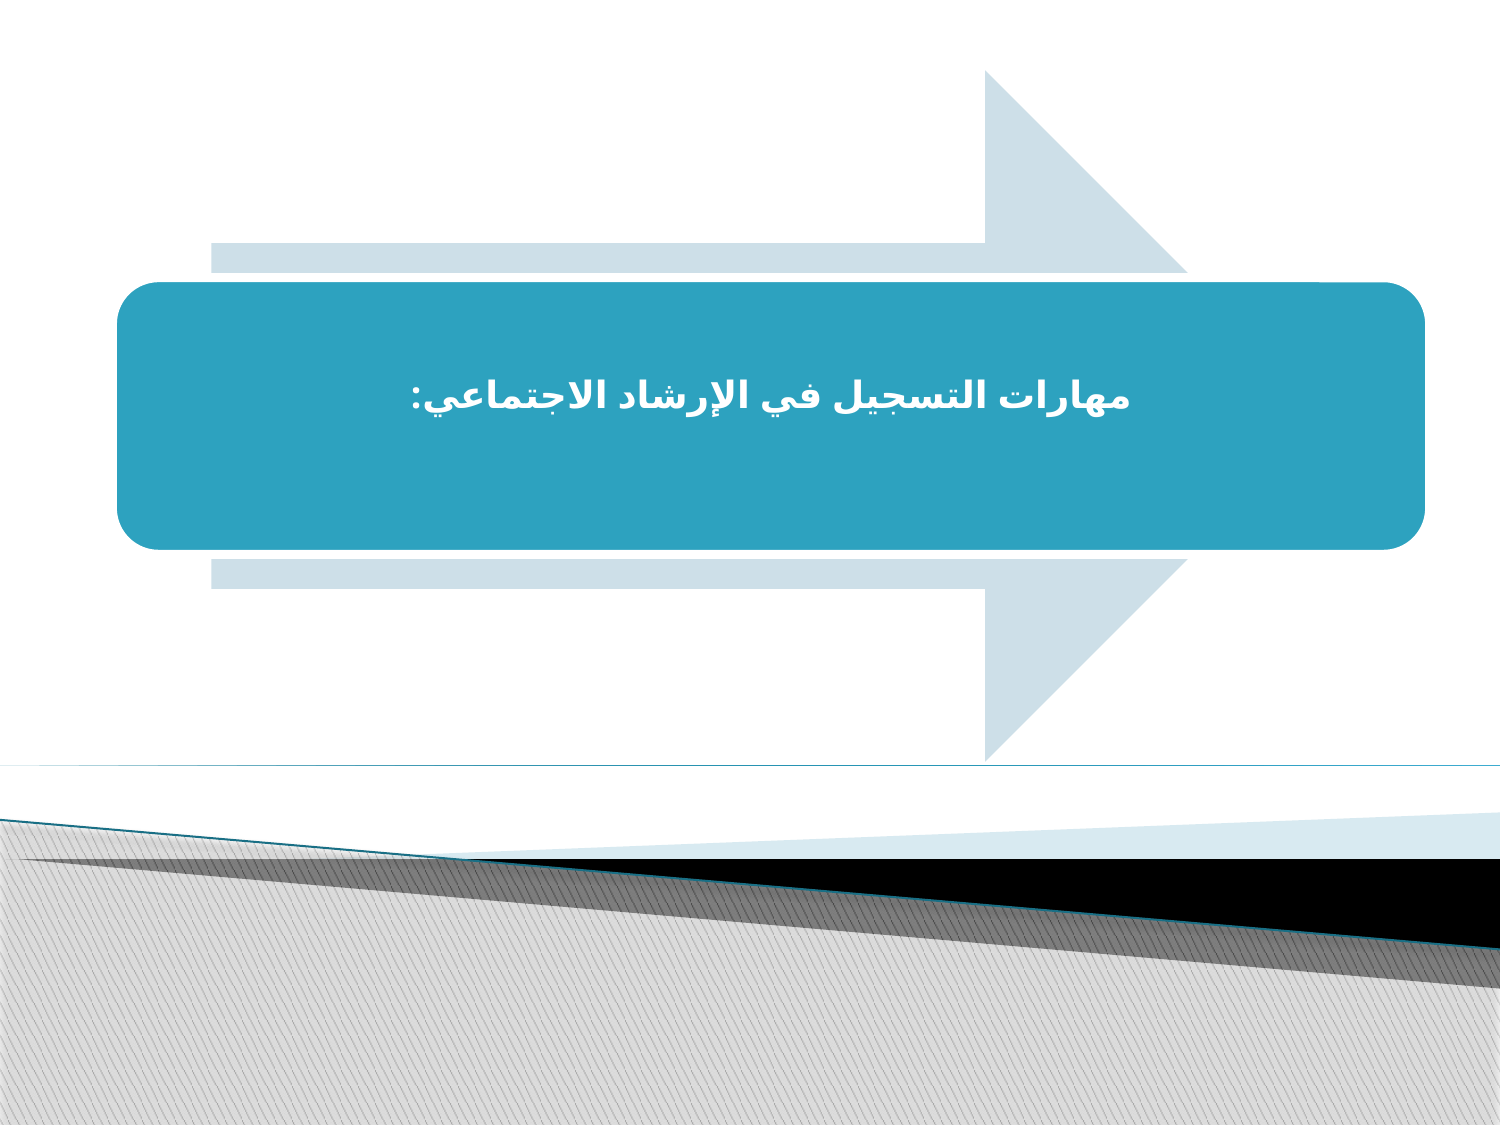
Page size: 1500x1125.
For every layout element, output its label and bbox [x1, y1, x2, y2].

picture [5, 859, 1500, 989]
text_box [112, 70, 1430, 762]
